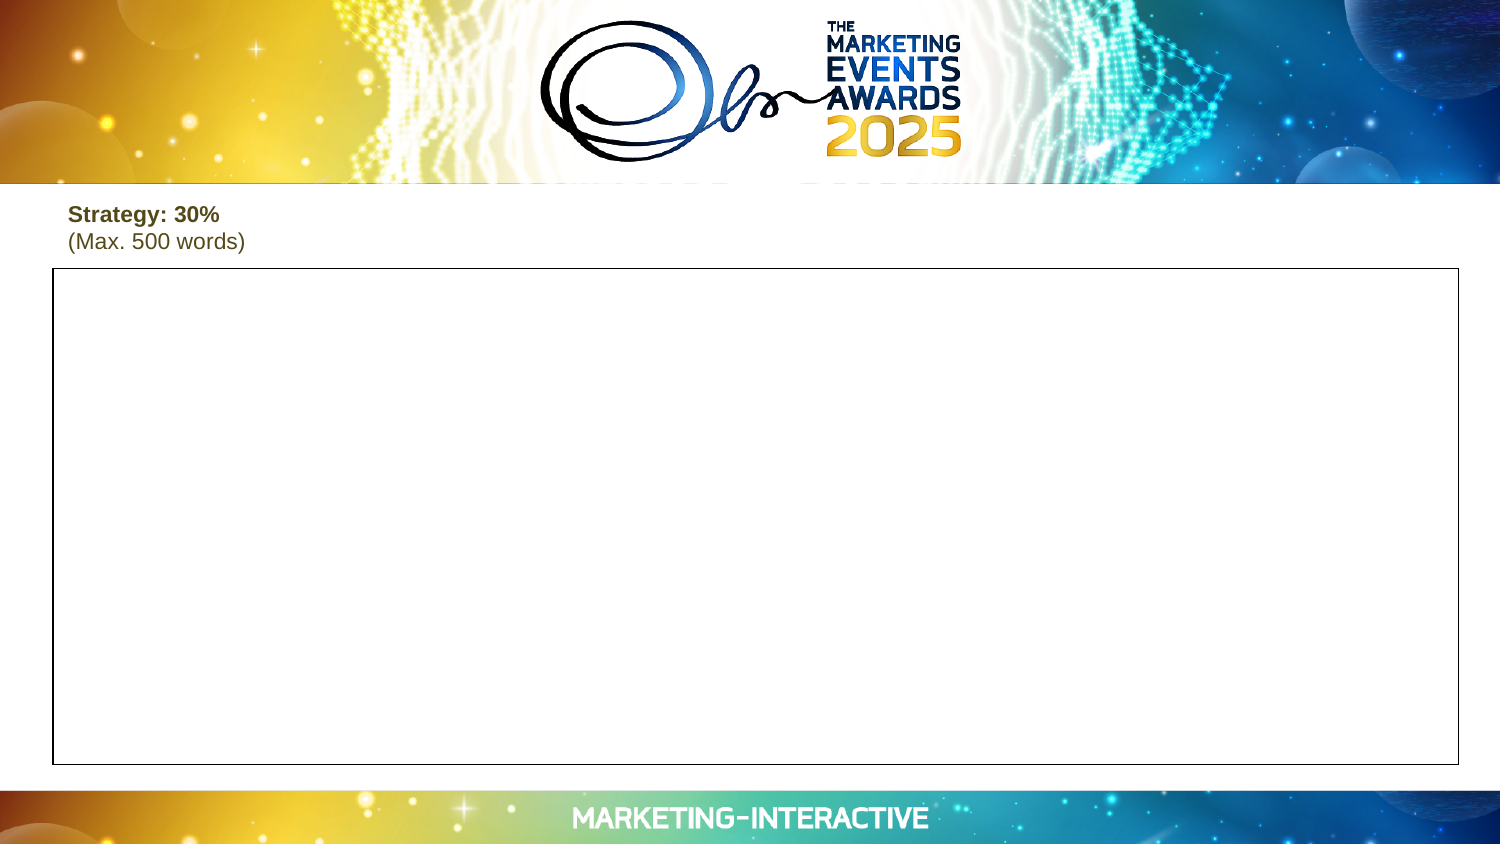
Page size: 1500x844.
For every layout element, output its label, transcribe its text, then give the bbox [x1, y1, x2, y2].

text_box [53, 268, 1459, 765]
picture [0, 0, 1500, 844]
text_box Strategy: 30% (Max. 500 words) [53, 192, 1459, 262]
